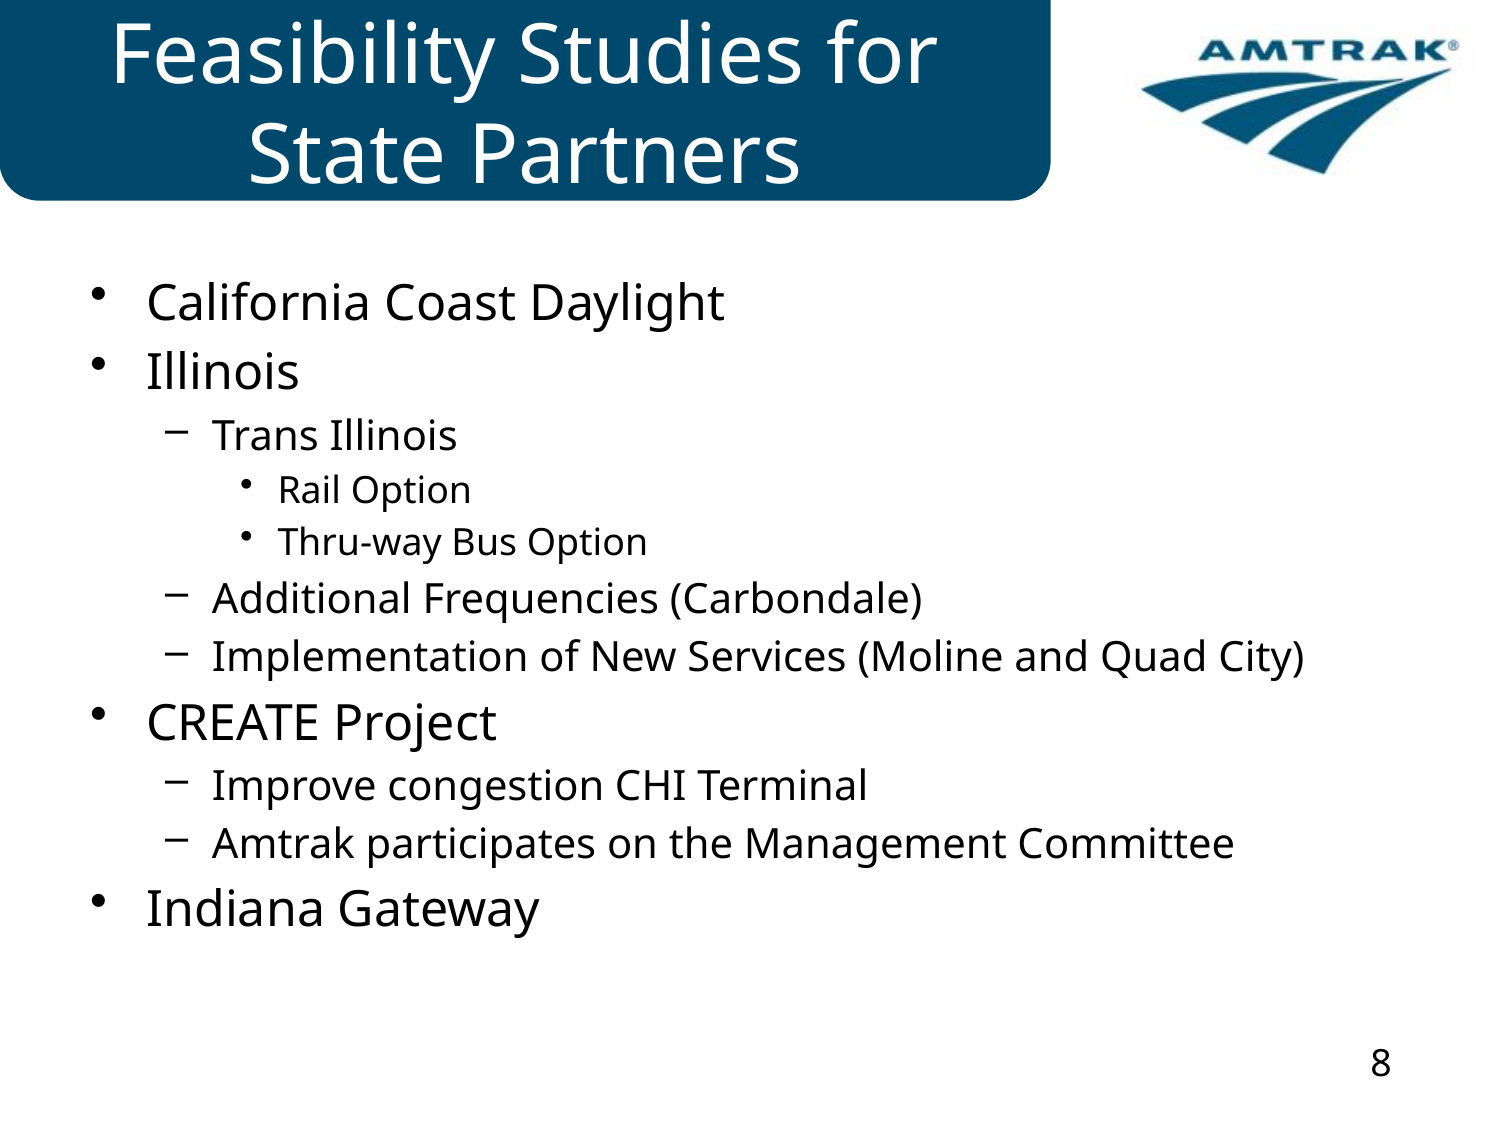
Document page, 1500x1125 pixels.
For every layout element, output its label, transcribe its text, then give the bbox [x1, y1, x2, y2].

picture [637, 175, 643, 182]
picture [572, 175, 578, 182]
picture [840, 20, 857, 24]
picture [477, 175, 483, 182]
picture [1100, 0, 1500, 216]
picture [327, 175, 361, 183]
picture [252, 175, 286, 183]
title Feasibility Studies for State Partners [37, 24, 1013, 175]
picture [667, 175, 673, 182]
picture [690, 175, 720, 183]
picture [523, 175, 557, 183]
picture [301, 175, 320, 183]
picture [378, 175, 397, 183]
picture [409, 175, 439, 183]
picture [767, 175, 796, 183]
picture [735, 175, 741, 182]
list California Coast Daylight Illinois Trans Illinois Rail Option Thru-way Bus Option Additional Frequencies (Carbondale) Implementation of New Services (Moline and Quad City) CREATE Project Improve congestion CHI Terminal Amtrak participates on the Management Committee Indiana Gateway [75, 262, 1425, 1005]
picture [608, 175, 627, 183]
